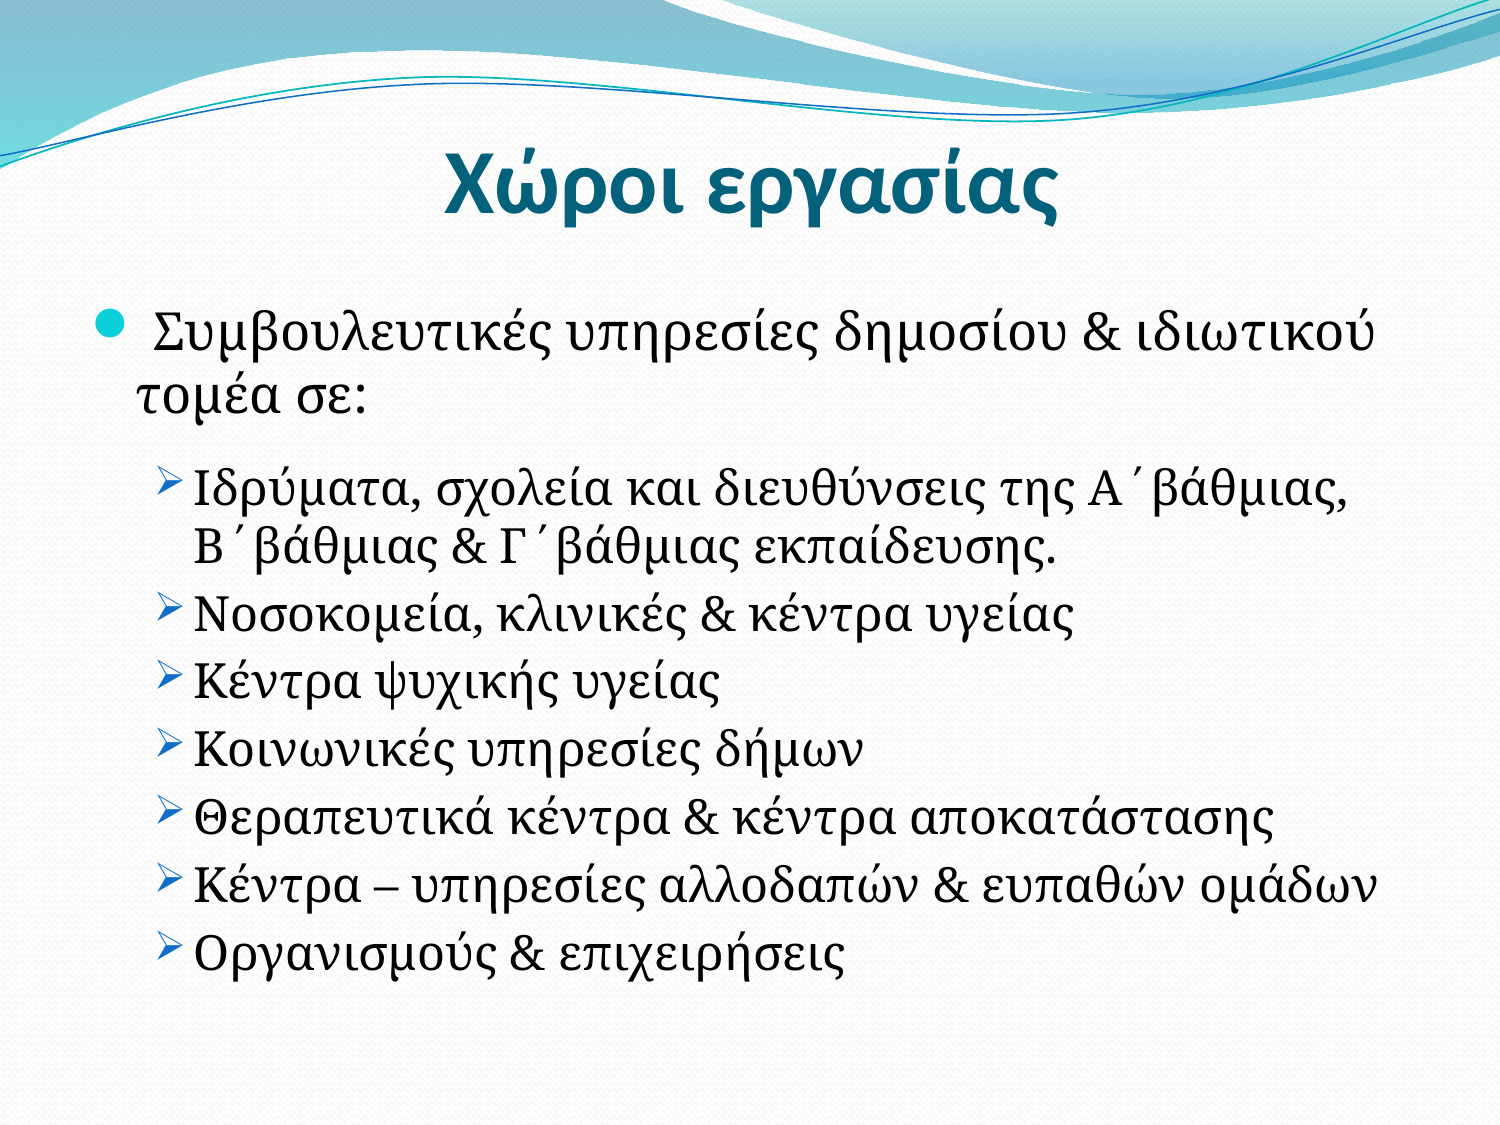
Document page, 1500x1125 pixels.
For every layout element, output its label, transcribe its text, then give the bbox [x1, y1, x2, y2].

title Χώροι εργασίας [64, 78, 1439, 232]
list Συμβουλευτικές υπηρεσίες δημοσίου & ιδιωτικού τομέα σε: Ιδρύματα, σχολεία και διευθύνσεις της Α΄βάθμιας, Β΄βάθμιας & Γ΄βάθμιας εκπαίδευσης. Νοσοκομεία, κλινικές & κέντρα υγείας Κέντρα ψυχικής υγείας Κοινωνικές υπηρεσίες δήμων Θεραπευτικά κέντρα & κέντρα αποκατάστασης Κέντρα – υπηρεσίες αλλοδαπών & ευπαθών ομάδων Οργανισμούς & επιχειρήσεις [76, 290, 1427, 1035]
